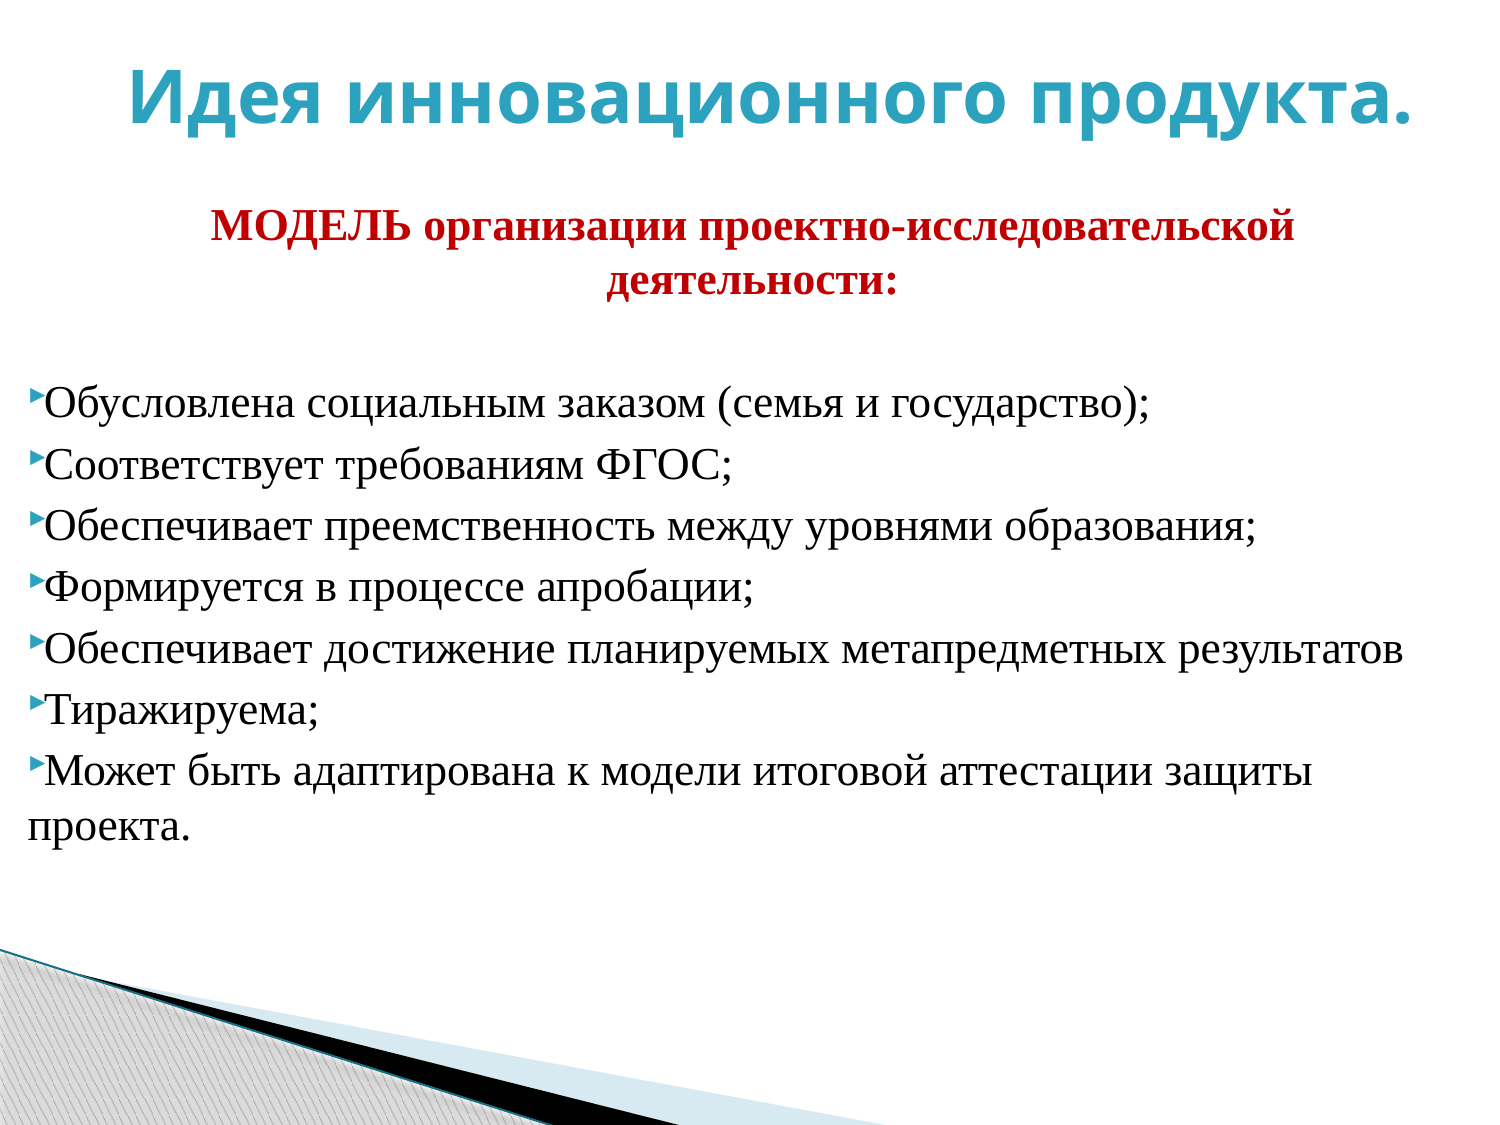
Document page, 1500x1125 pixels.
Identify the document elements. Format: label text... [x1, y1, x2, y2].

list МОДЕЛЬ организации проектно-исследовательской деятельности: Обусловлена социальным заказом (семья и государство); Соответствует требованиям ФГОС; Обеспечивает преемственность между уровнями образования; Формируется в процессе апробации; Обеспечивает достижение планируемых метапредметных результатов Тиражируема; Может быть адаптирована к модели итоговой аттестации защиты проекта. [0, 187, 1454, 930]
text_box Идея инновационного продукта. [105, 0, 1456, 188]
